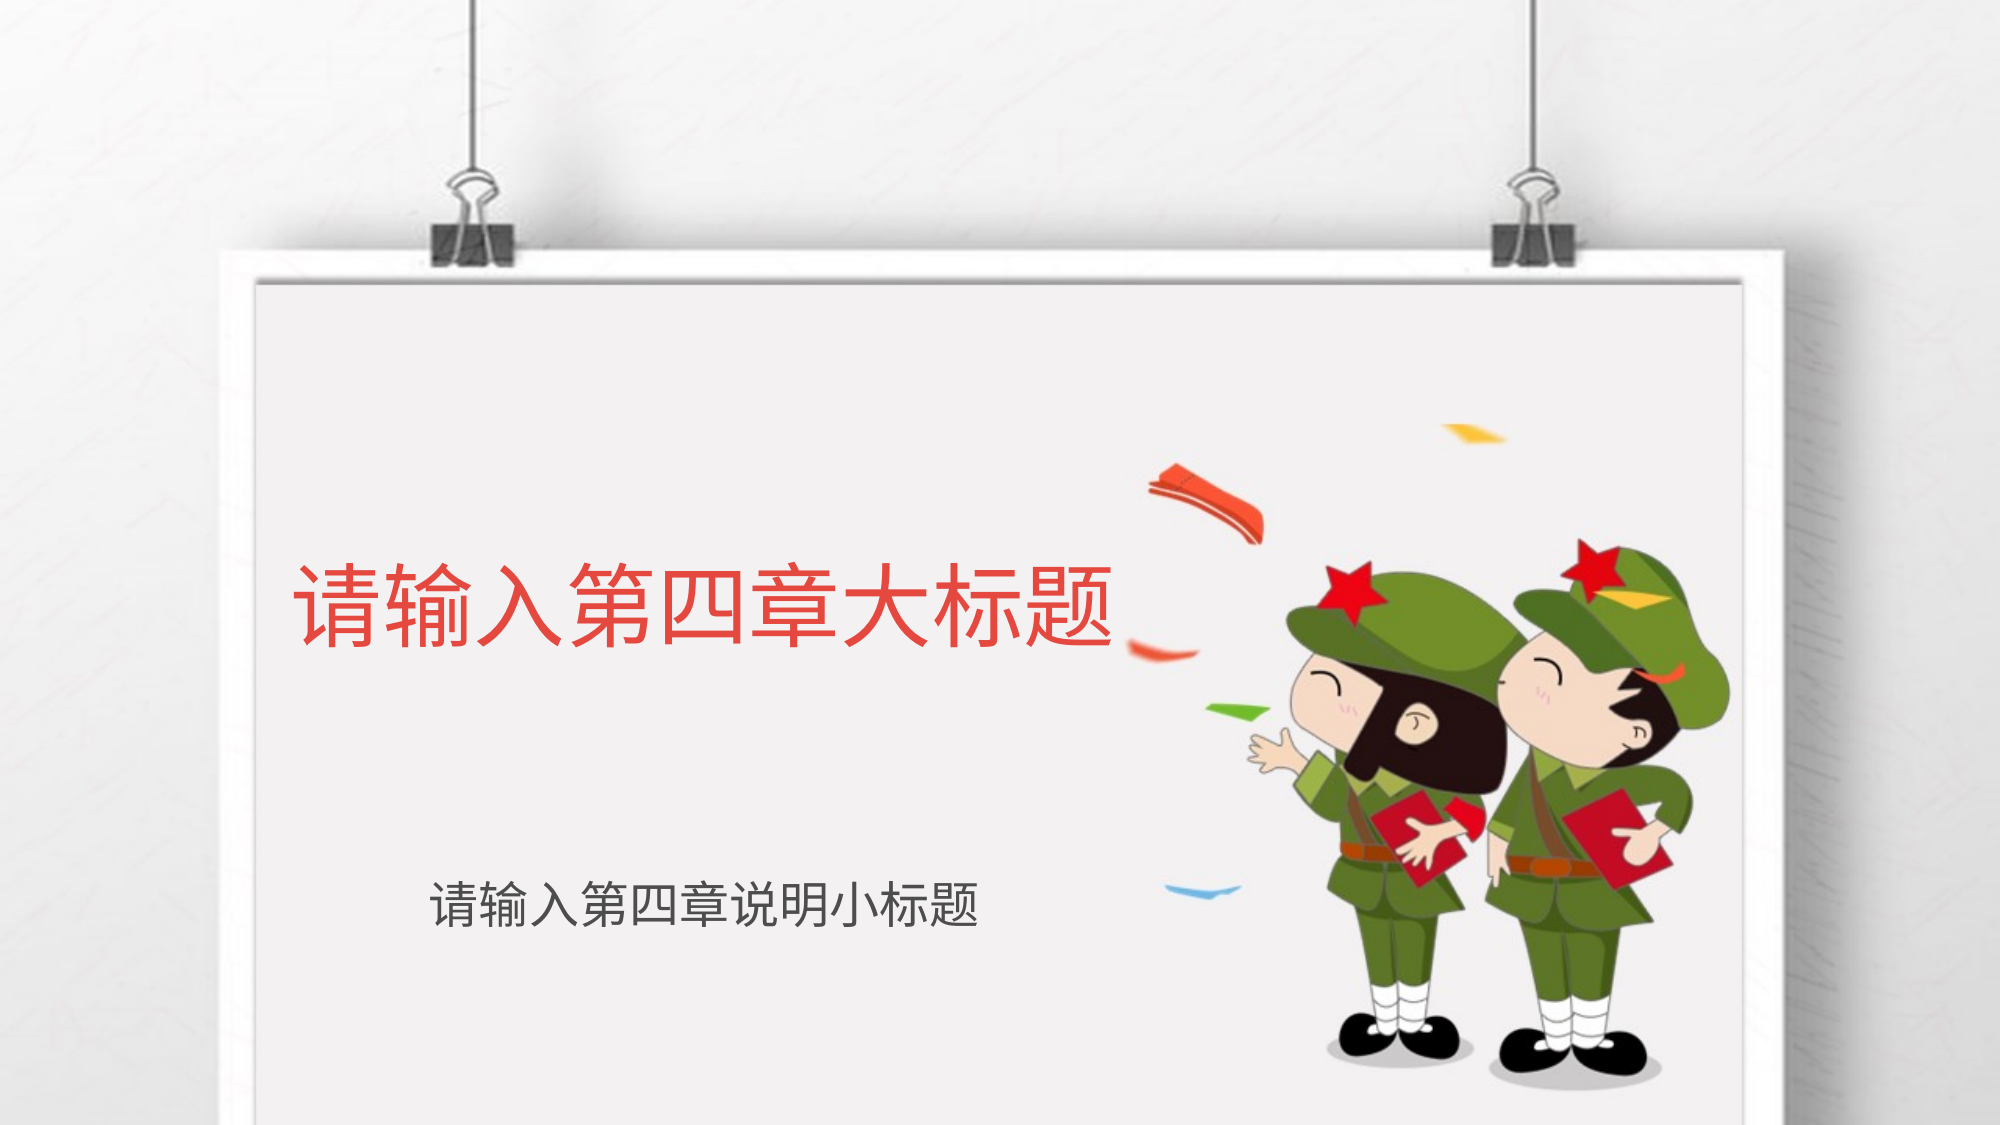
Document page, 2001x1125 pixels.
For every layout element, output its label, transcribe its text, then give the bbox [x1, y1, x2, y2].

picture [0, 0, 2000, 1125]
list 请输入第四章说明小标题 [273, 835, 1135, 986]
title 请输入第四章大标题 [272, 340, 1135, 814]
